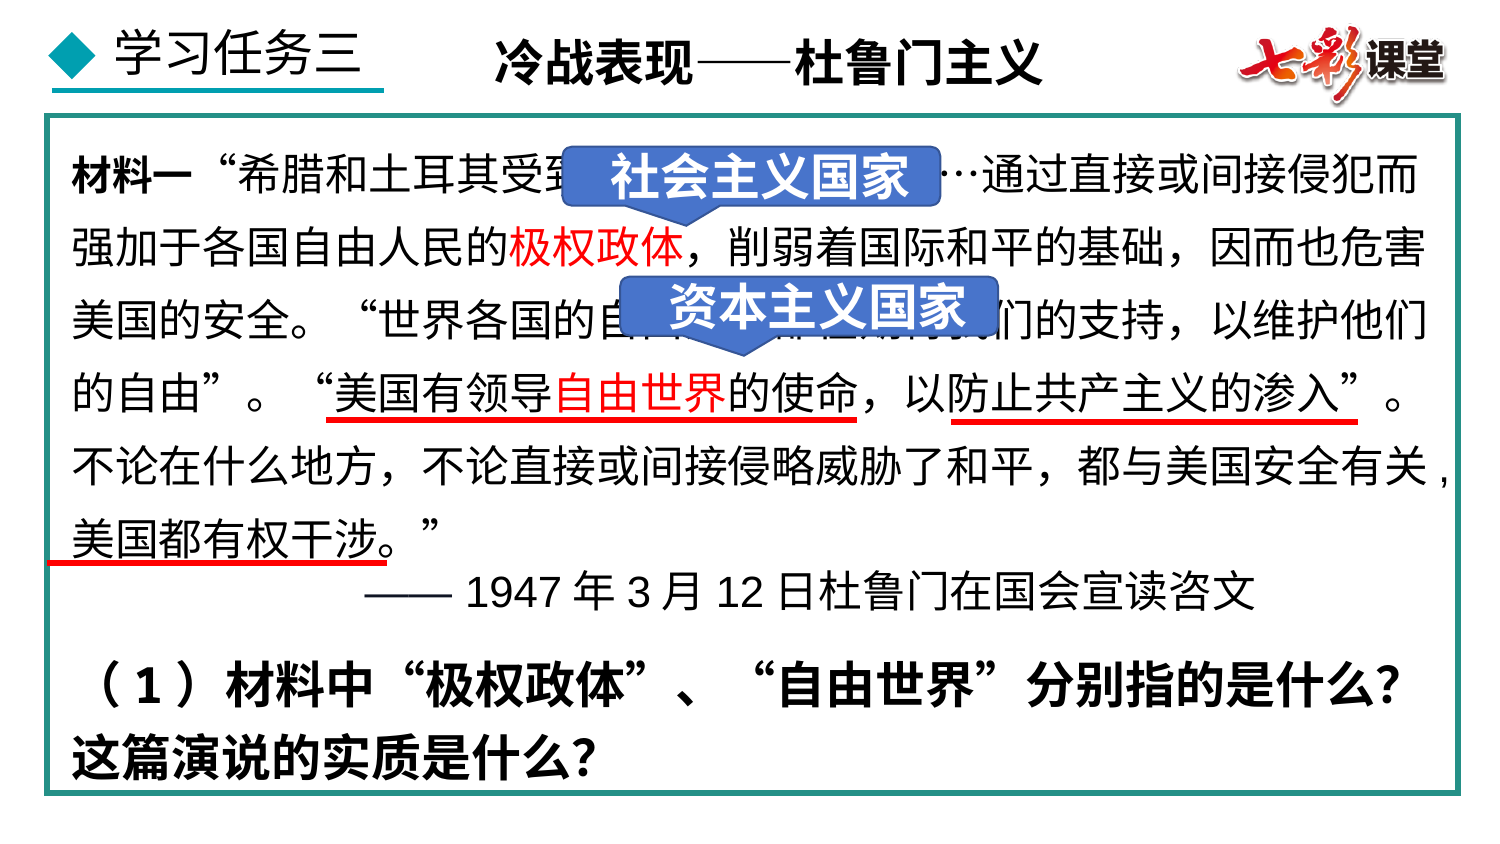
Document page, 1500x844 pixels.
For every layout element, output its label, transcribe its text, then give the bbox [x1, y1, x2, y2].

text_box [561, 137, 956, 215]
text_box 冷战表现——杜鲁门主义 [479, 23, 1236, 99]
picture [1234, 20, 1451, 108]
text_box [46, 564, 1459, 794]
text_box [619, 267, 1014, 345]
text_box 材料一“希腊和土耳其受到共产主义的威胁……通过直接或间接侵犯而强加于各国自由人民的极权政体，削弱着国际和平的基础，因而也危害美国的安全。“世界各国的自由人民都在期待我们的支持，以维护他们的自由”。“美国有领导自由世界的使命，以防止共产主义的渗入”。不论在什么地方，不论直接或间接侵略威胁了和平，都与美国安全有关,美国都有权干涉。” —— 1947年3月12日杜鲁门在国会宣读咨文 [56, 119, 1461, 624]
text_box [46, 114, 1459, 560]
text_box （1）材料中“极权政体”、“自由世界”分别指的是什么？ 这篇演说的实质是什么？ [56, 632, 1434, 794]
